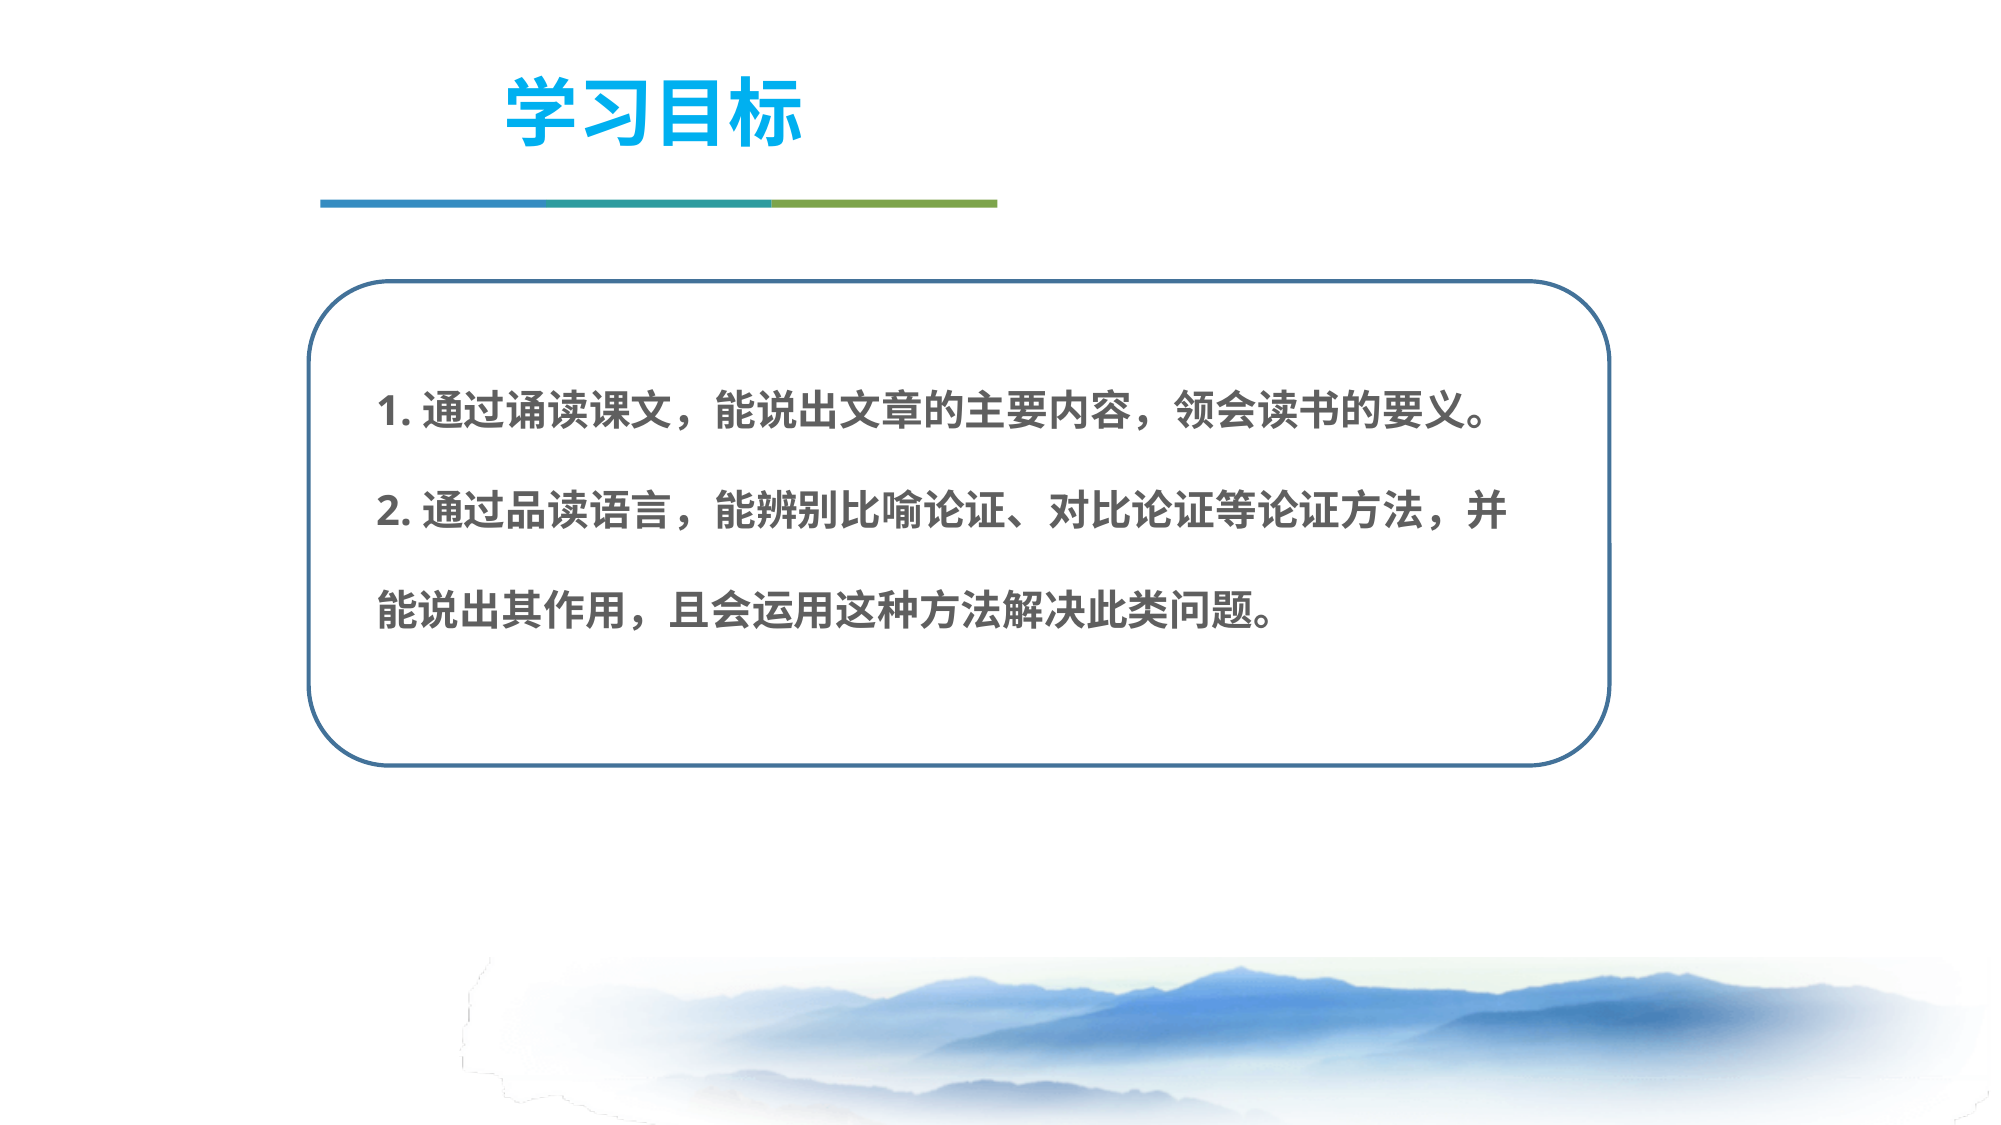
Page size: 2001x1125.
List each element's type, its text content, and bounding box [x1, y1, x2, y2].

text_box [320, 199, 546, 208]
text_box [306, 279, 1612, 768]
text_box [546, 199, 771, 208]
picture [459, 957, 1991, 1125]
text_box 学习目标 [488, 57, 882, 163]
text_box [771, 199, 998, 208]
